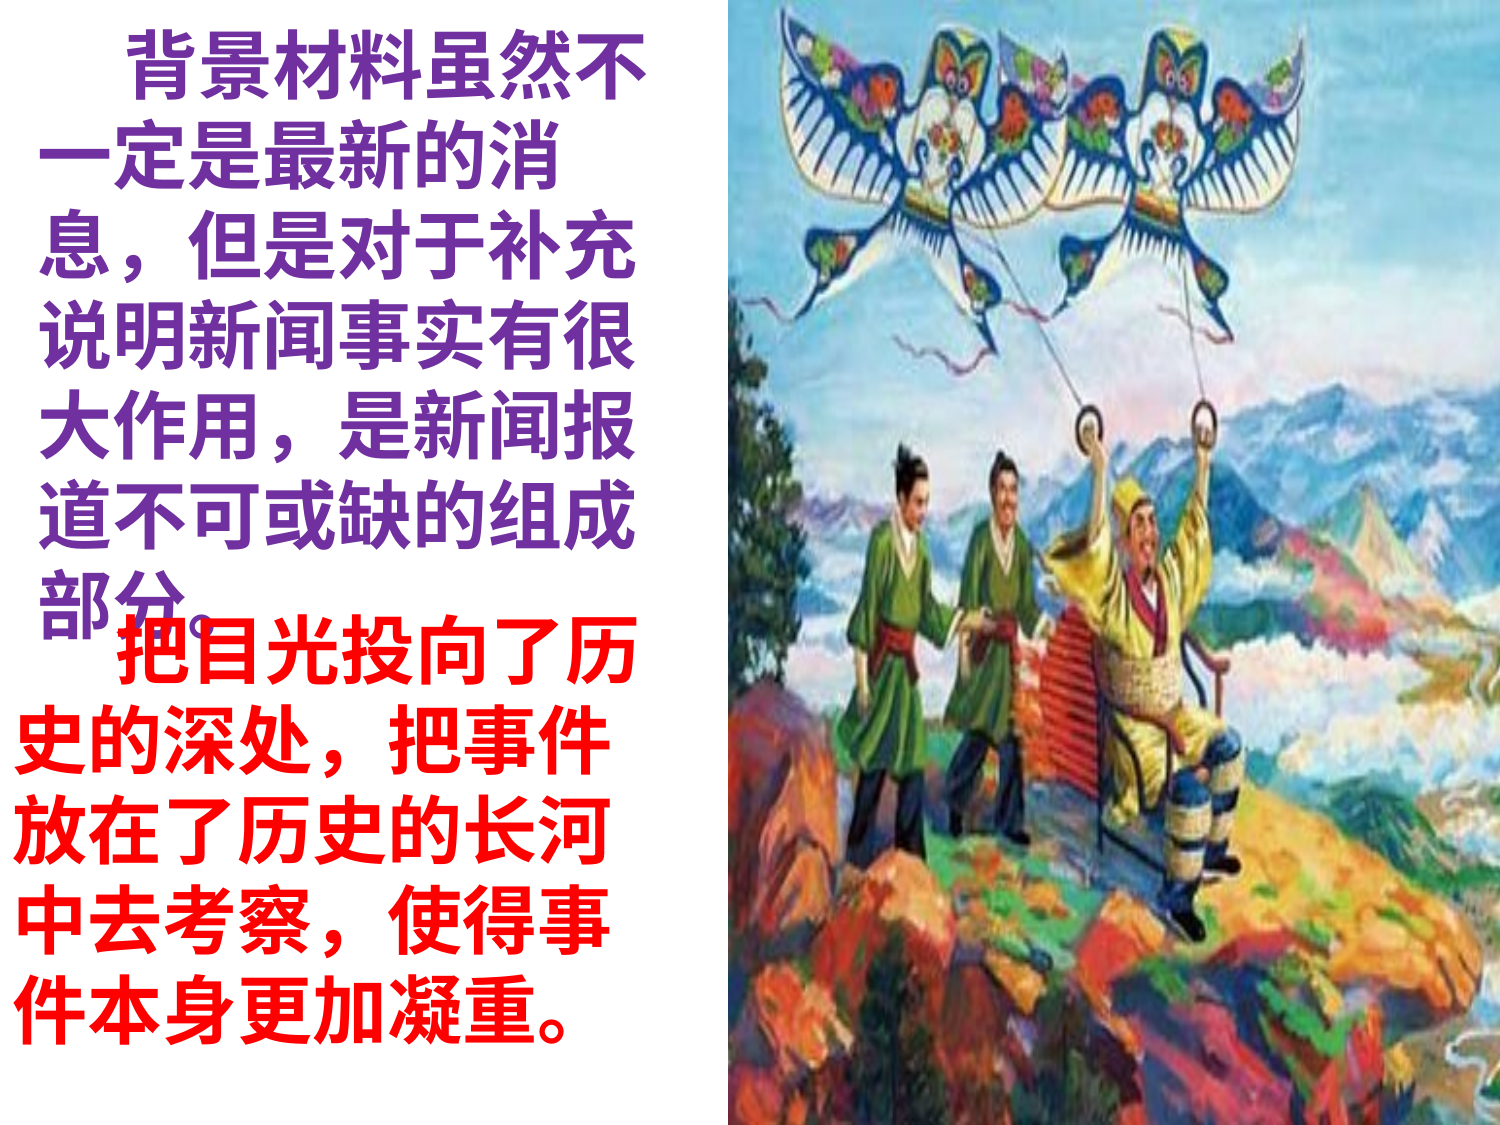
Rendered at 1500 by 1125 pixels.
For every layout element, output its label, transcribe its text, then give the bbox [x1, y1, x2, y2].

picture [728, 0, 1500, 1125]
text_box 背景材料虽然不一定是最新的消息，但是对于补充说明新闻事实有很大作用，是新闻报道不可或缺的组成部分。 [22, 11, 702, 657]
text_box 把目光投向了历史的深处，把事件放在了历史的长河中去考察，使得事件本身更加凝重。 [0, 596, 677, 1062]
